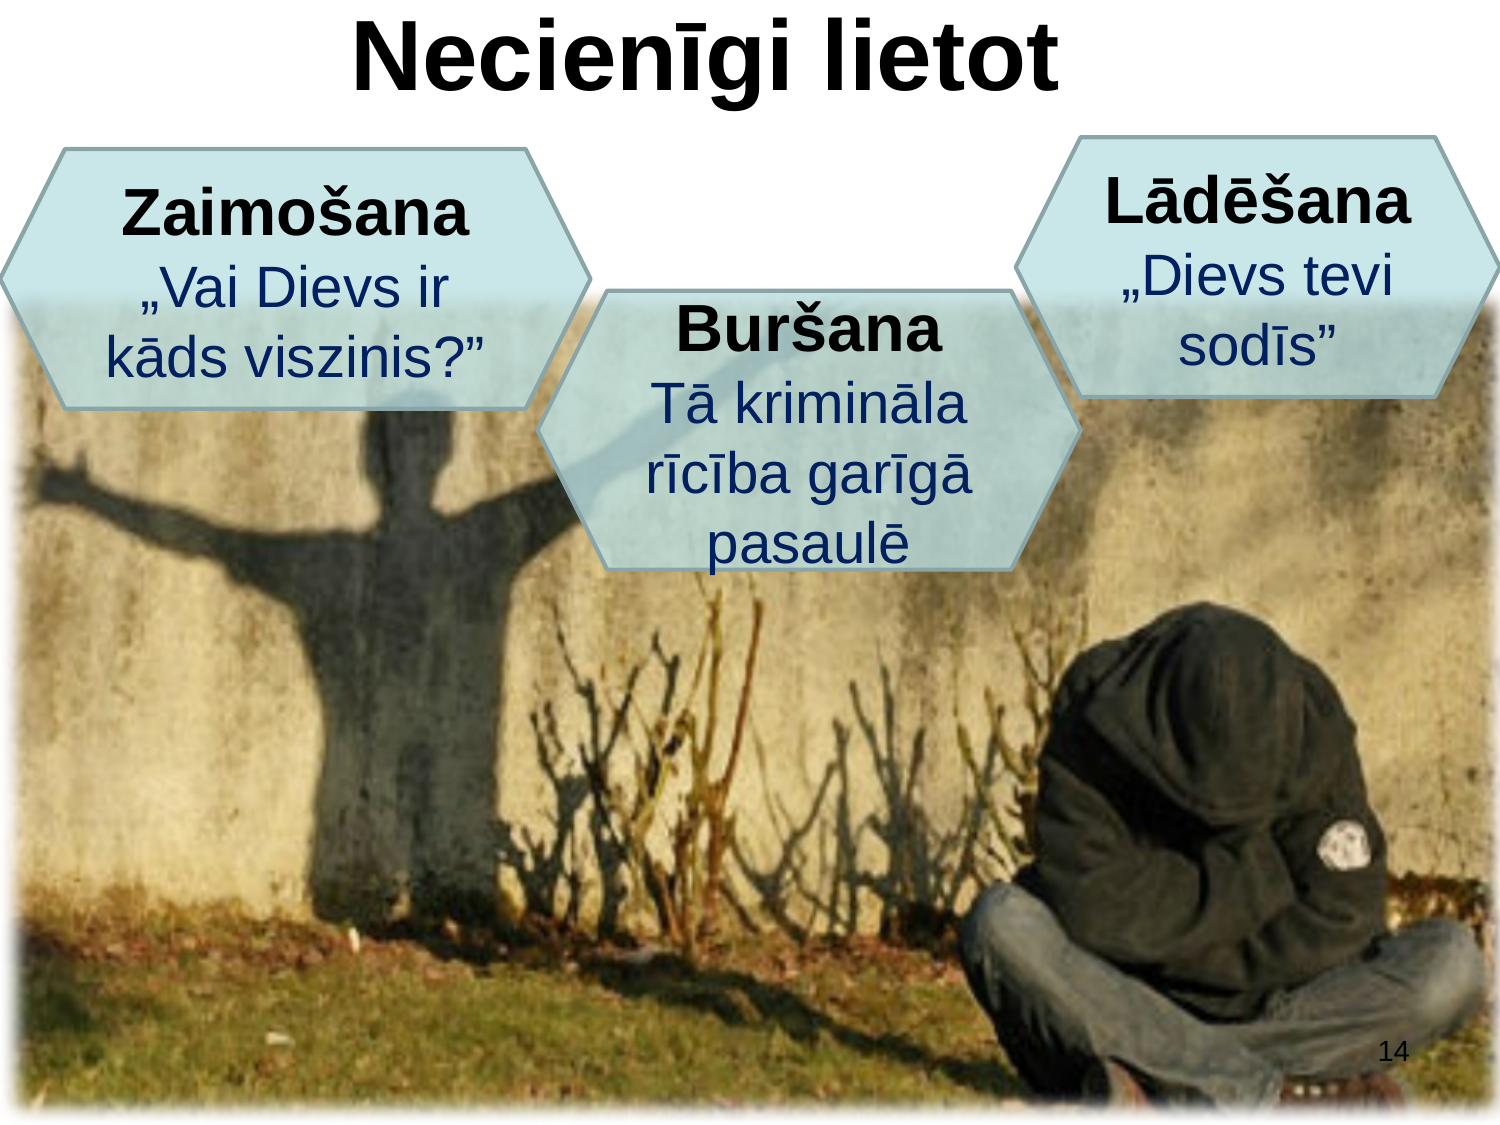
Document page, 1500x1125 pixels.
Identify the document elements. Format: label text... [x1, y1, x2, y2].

text_box Zaimošana „Vai Dievs ir kāds viszinis?” [0, 146, 593, 284]
text_box Lādēšana „Dievs tevi sodīs” [1013, 135, 1500, 284]
title Necienīgi lietot [46, 0, 1365, 102]
picture [0, 285, 1500, 1125]
